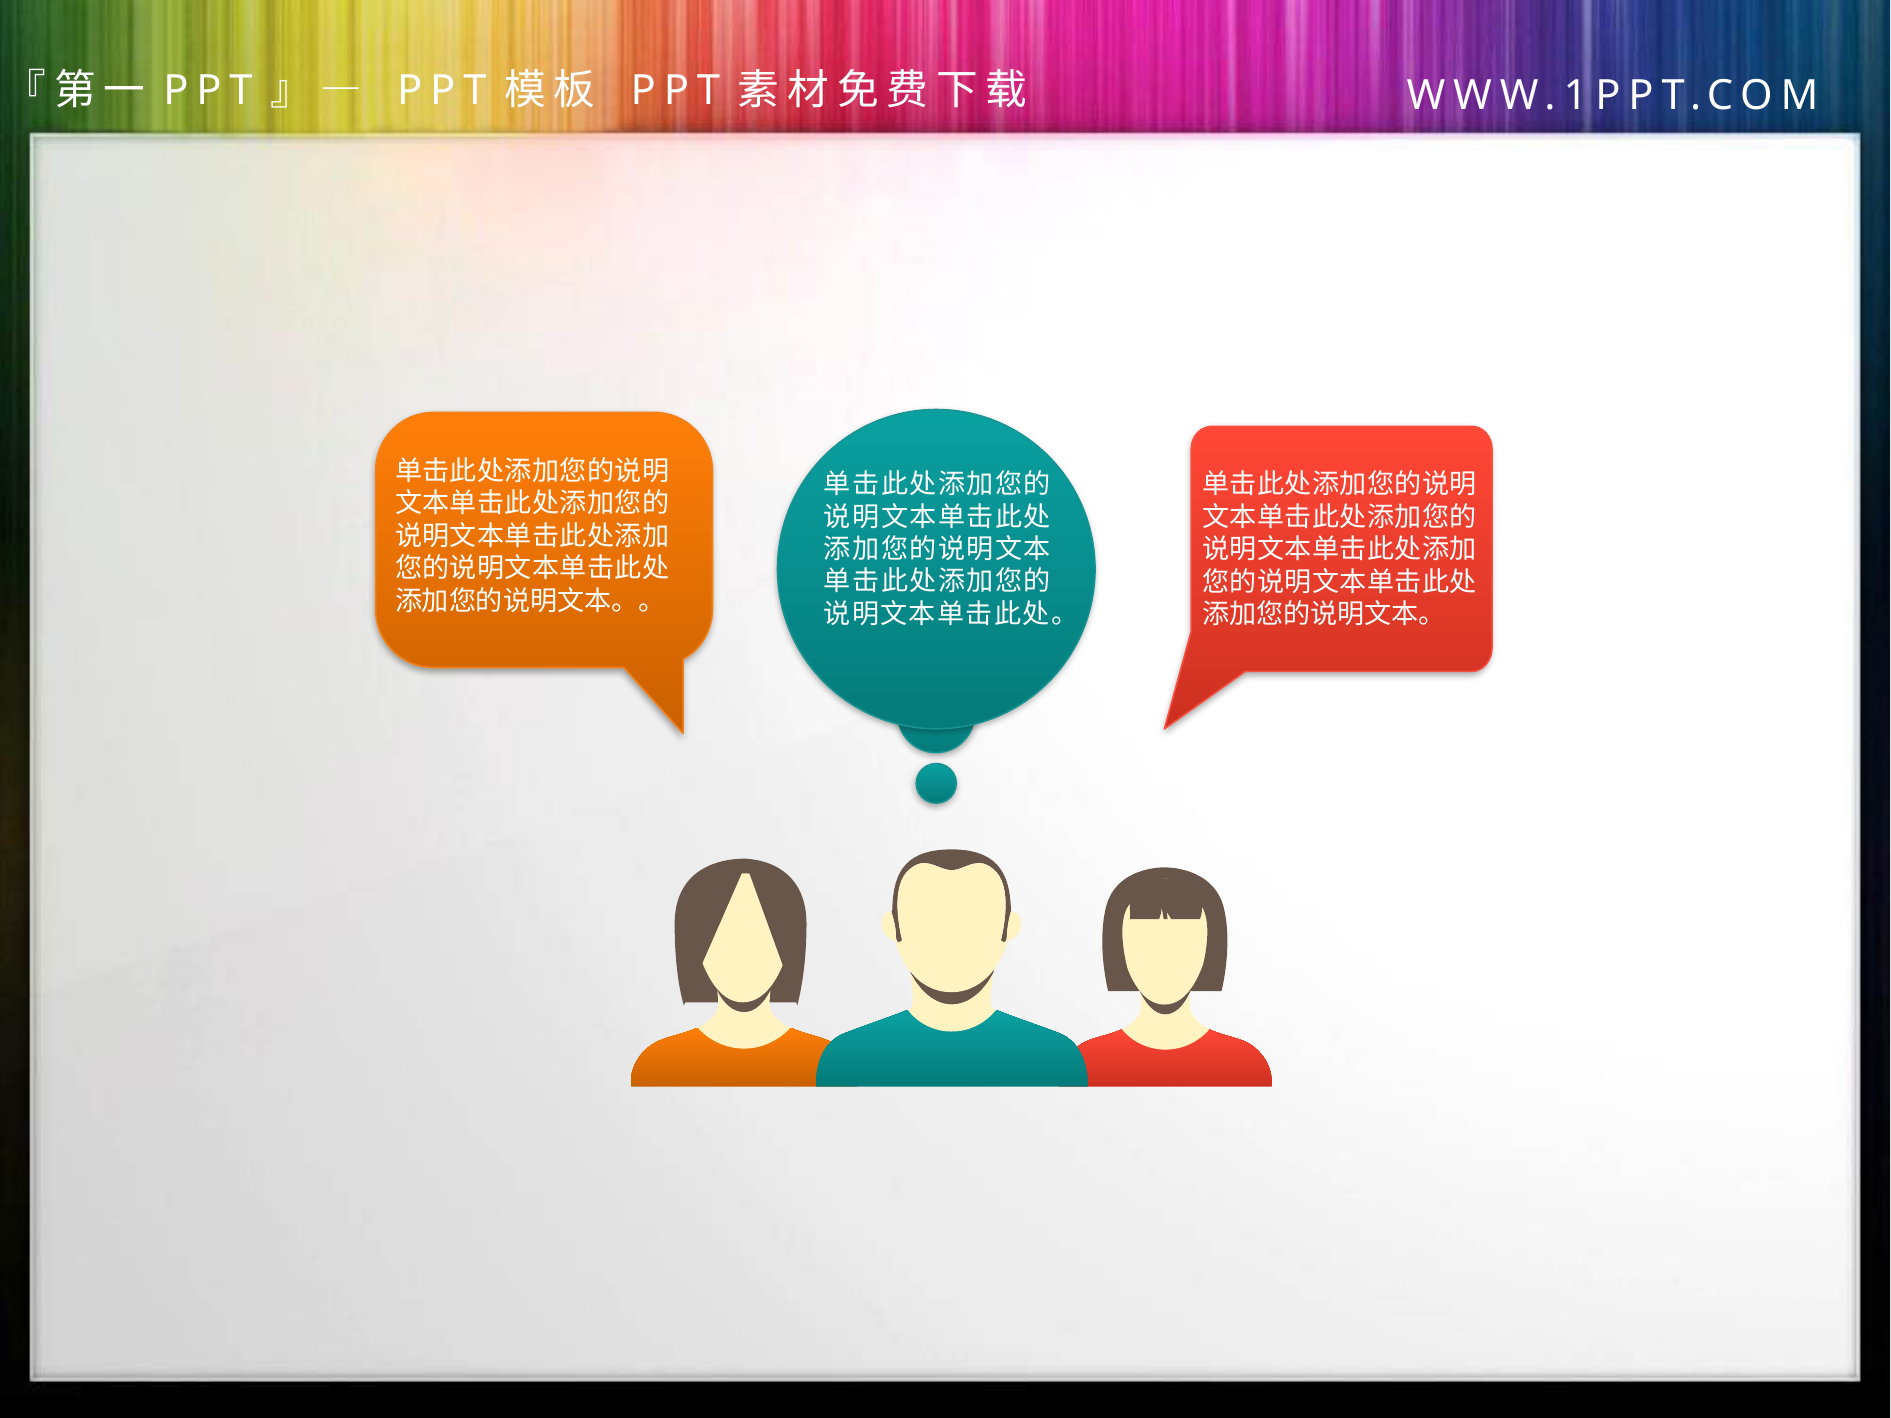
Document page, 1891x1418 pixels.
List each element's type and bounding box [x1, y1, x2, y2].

picture [0, 0, 1891, 1418]
text_box [1093, 865, 1276, 1087]
text_box [1164, 426, 1493, 730]
text_box [813, 849, 1090, 1087]
text_box [626, 852, 809, 1087]
text_box [375, 412, 713, 734]
text_box [777, 409, 1096, 804]
